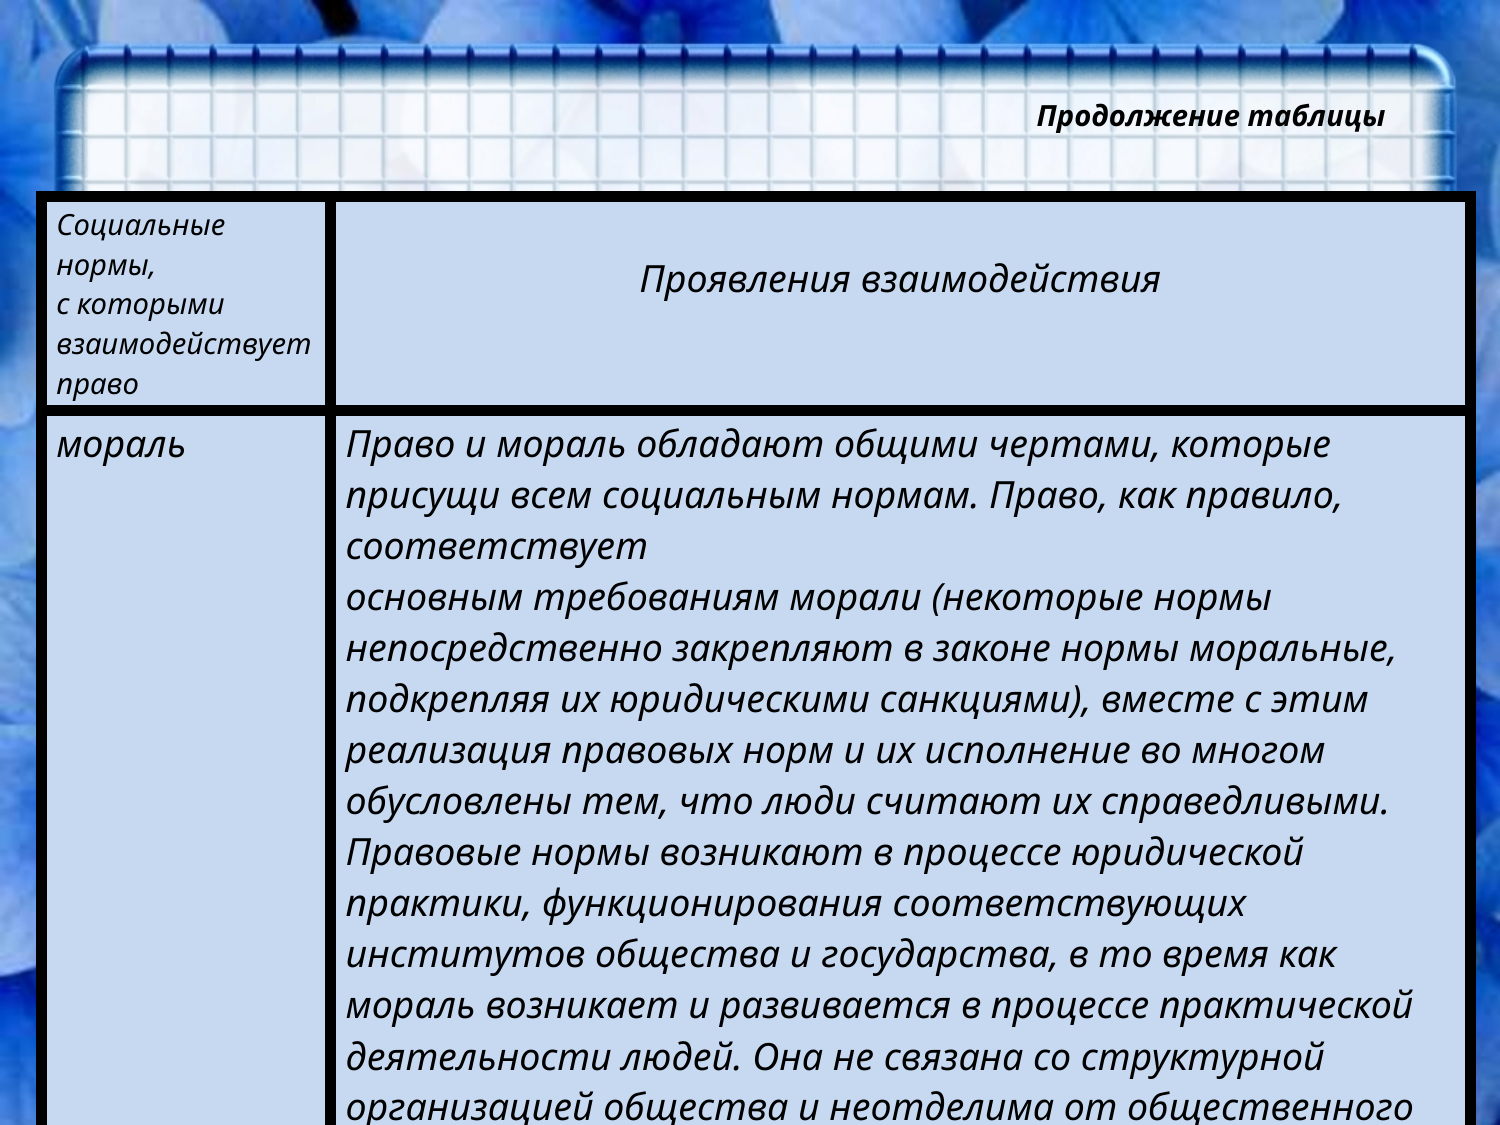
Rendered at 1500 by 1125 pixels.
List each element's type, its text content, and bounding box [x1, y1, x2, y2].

table_header Проявления взаимодействия [336, 202, 1465, 405]
table_cell Право и мораль обладают общими чертами, которые присущи всем социальным нормам. Право, как правило, соответствует основным требованиям морали (некоторые нормы непосредственно закрепляют в законе нормы моральные, подкрепляя их юридическими санкциями), вместе с этим реализация правовых норм и их исполнение во многом обусловлены тем, что люди считают их справедливыми. Правовые нормы возникают в процессе юридической практики, функционирования соответствующих институтов общества и государства, в то время как мораль возникает и развивается в процессе практической деятельности людей. Она не связана со структурной организацией общества и неотделима от общественного сознания. Нормы морали опираются на складывающиеся в сознании общества представления о добре и зле, чести, достоинстве, порядочности. [336, 416, 1465, 1125]
picture [0, 0, 1500, 1125]
table_cell мораль [47, 416, 325, 1125]
title Продолжение таблицы [75, 45, 1425, 185]
footer www.sliderpoint.org [512, 1042, 988, 1103]
table_header Социальные нормы, с которыми взаимодействует право [47, 202, 325, 405]
